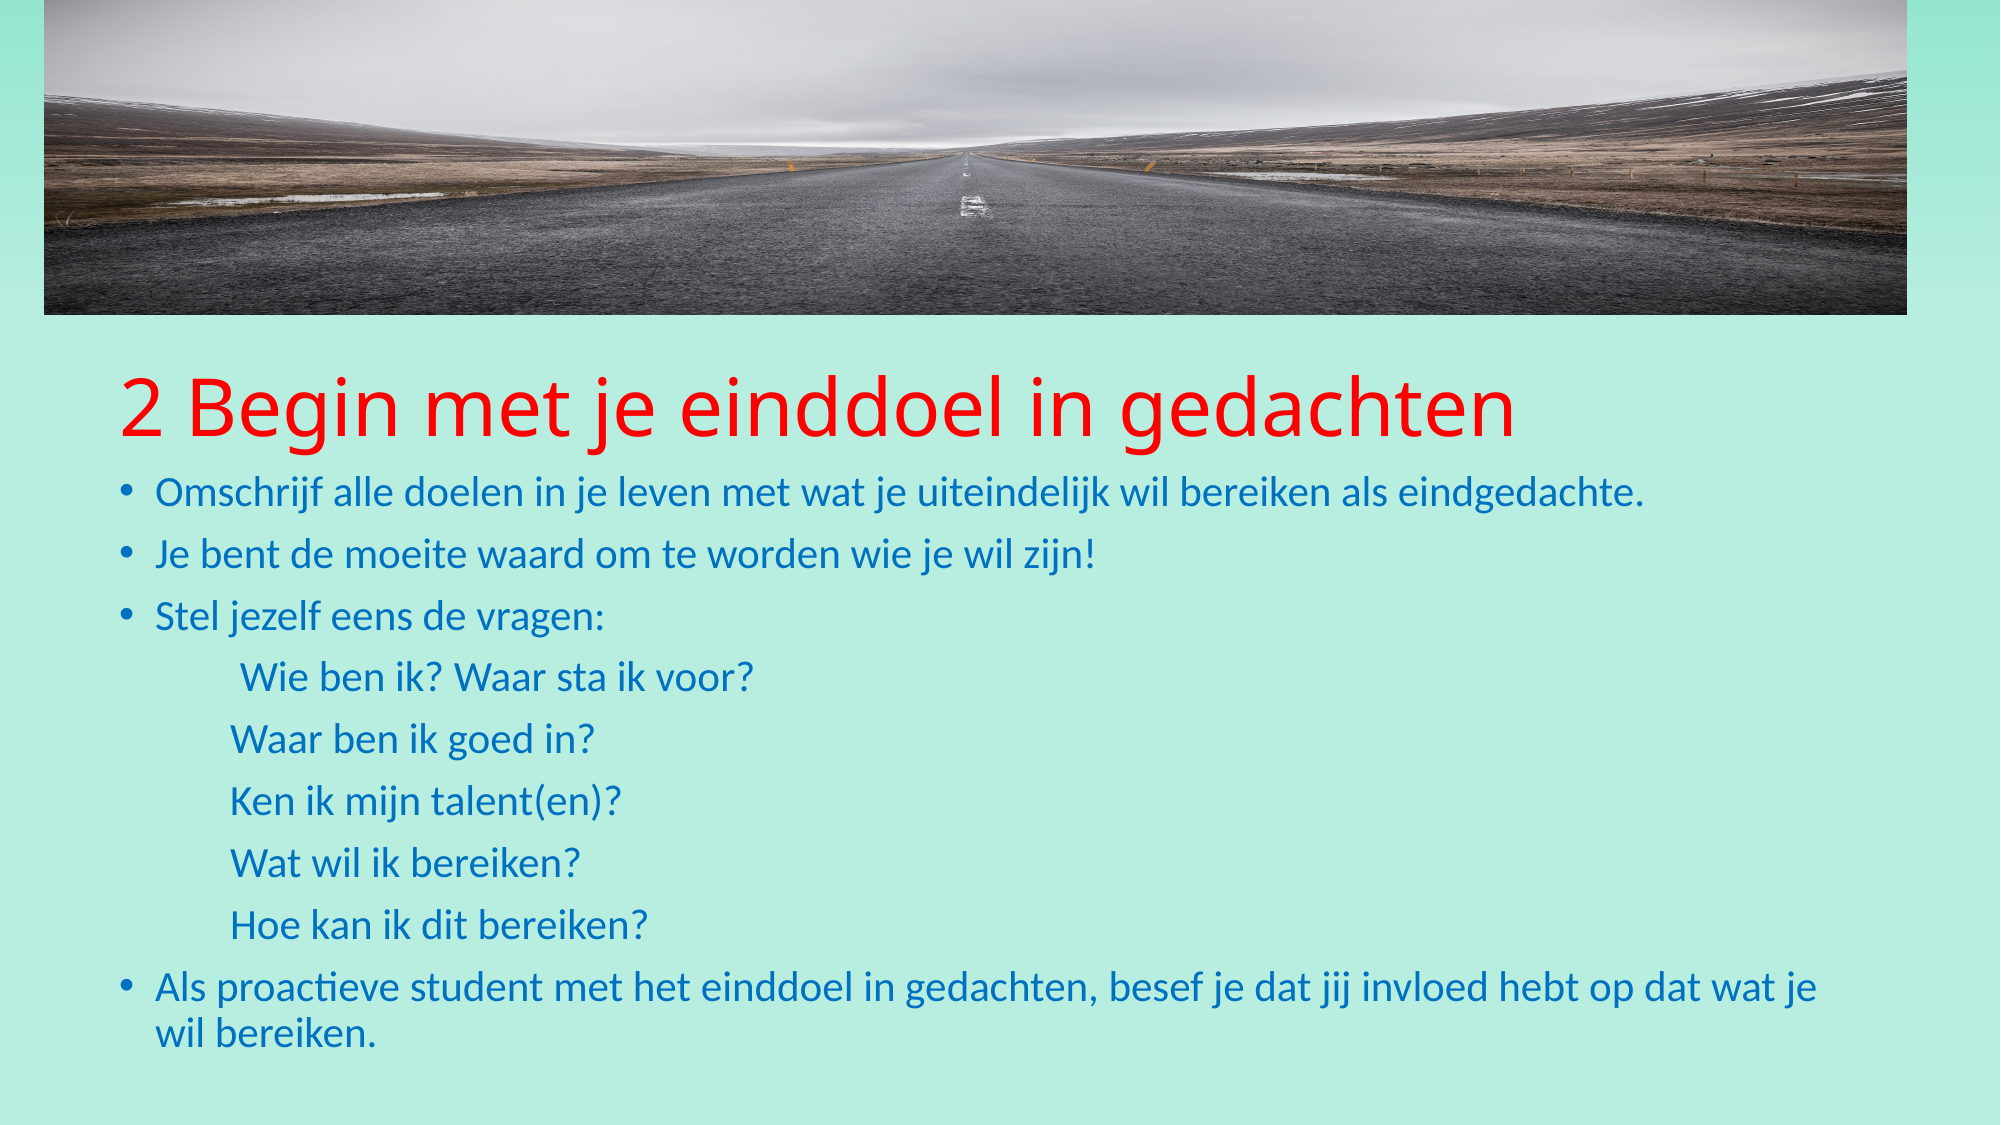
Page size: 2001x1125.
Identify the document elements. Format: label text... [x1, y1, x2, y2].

picture [44, 0, 1907, 315]
list 2 Begin met je einddoel in gedachten Omschrijf alle doelen in je leven met wat je uiteindelijk wil bereiken als eindgedachte. Je bent de moeite waard om te worden wie je wil zijn! Stel jezelf eens de vragen: Wie ben ik? Waar sta ik voor? Waar ben ik goed in? Ken ik mijn talent(en)? Wat wil ik bereiken? Hoe kan ik dit bereiken? Als proactieve student met het einddoel in gedachten, besef je dat jij invloed hebt op dat wat je wil bereiken. [104, 360, 1847, 1070]
